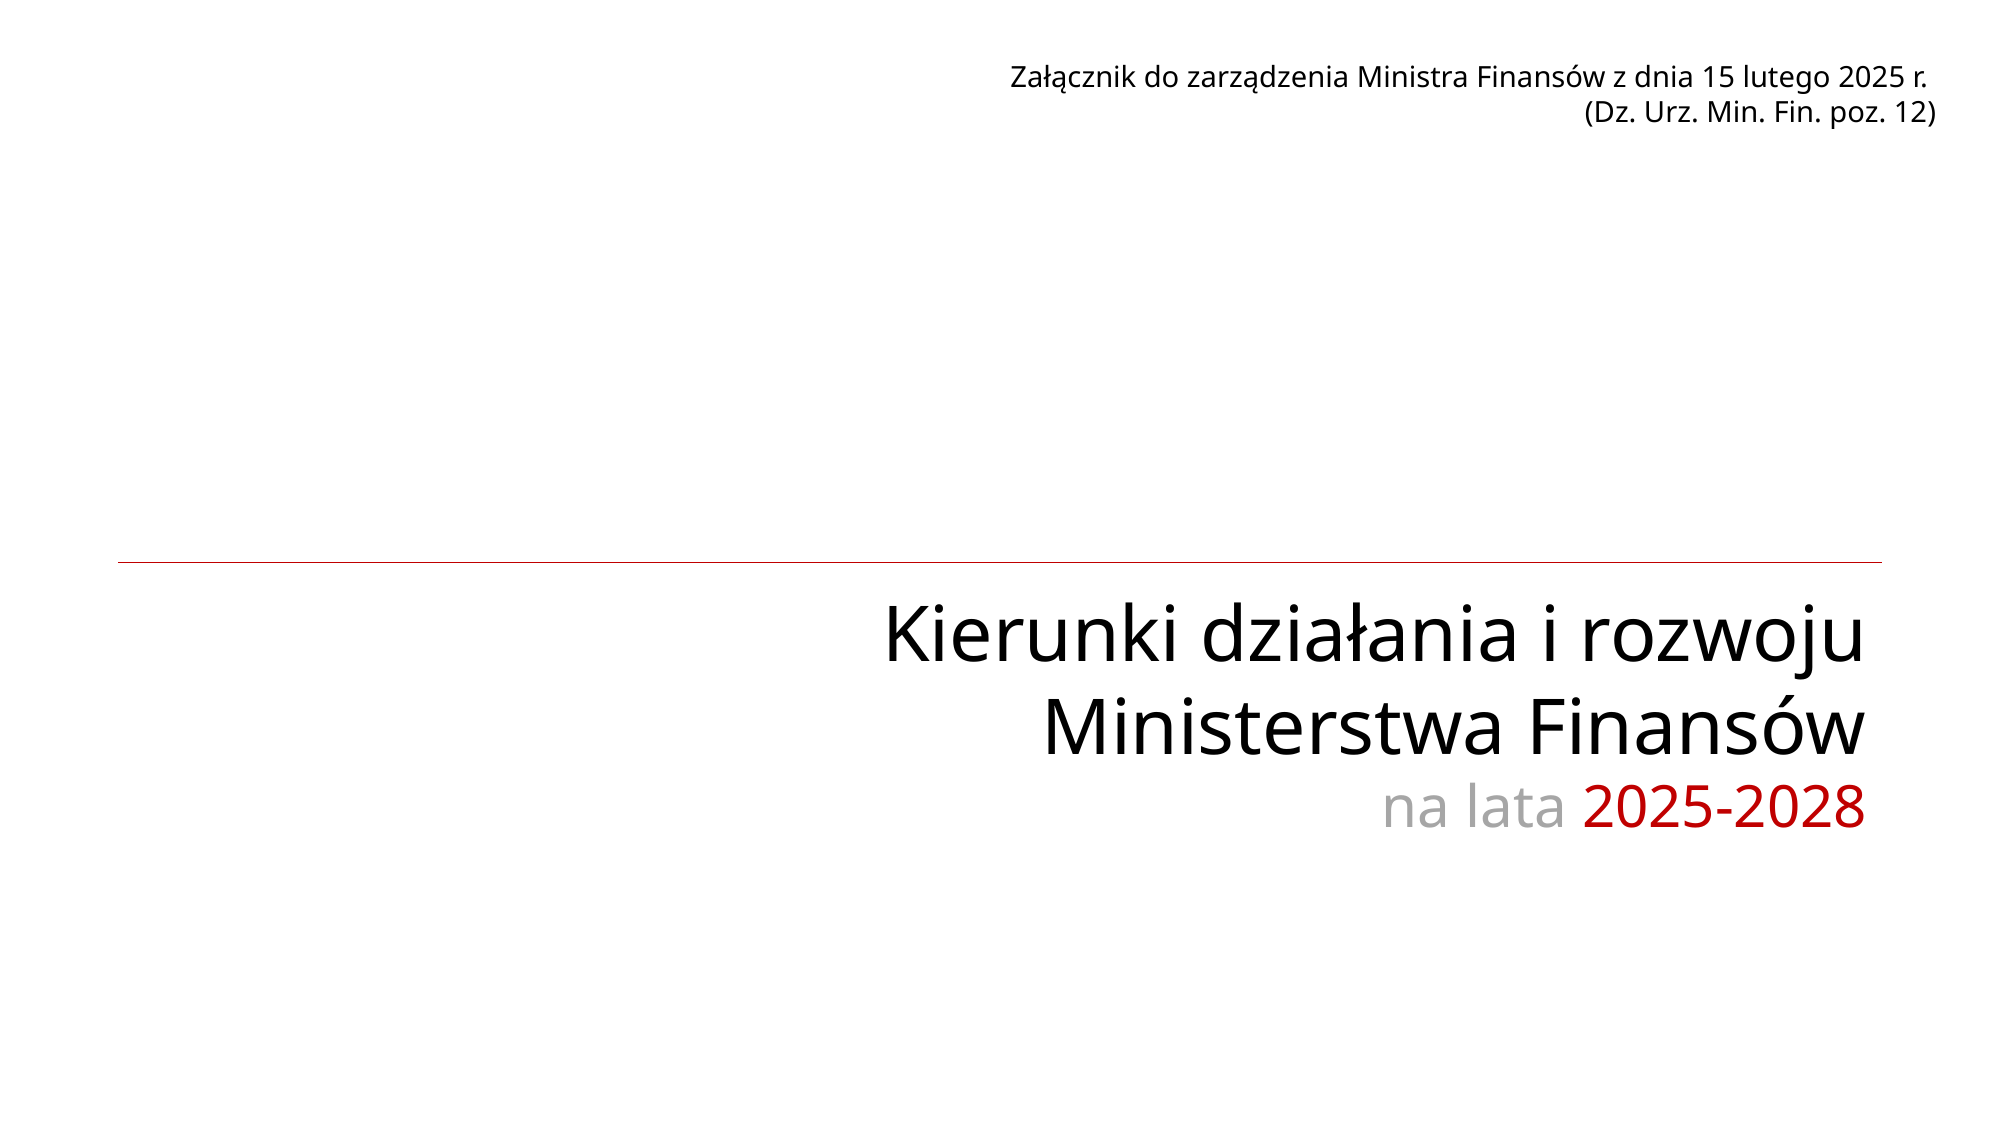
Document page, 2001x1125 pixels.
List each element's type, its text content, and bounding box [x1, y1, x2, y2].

text_box Kierunki działania i rozwoju Ministerstwa Finansów na lata 2025-2028 [117, 577, 1882, 847]
text_box Załącznik do zarządzenia Ministra Finansów z dnia 15 lutego 2025 r. (Dz. Urz. Min. Fin. poz. 12) [951, 50, 1952, 136]
